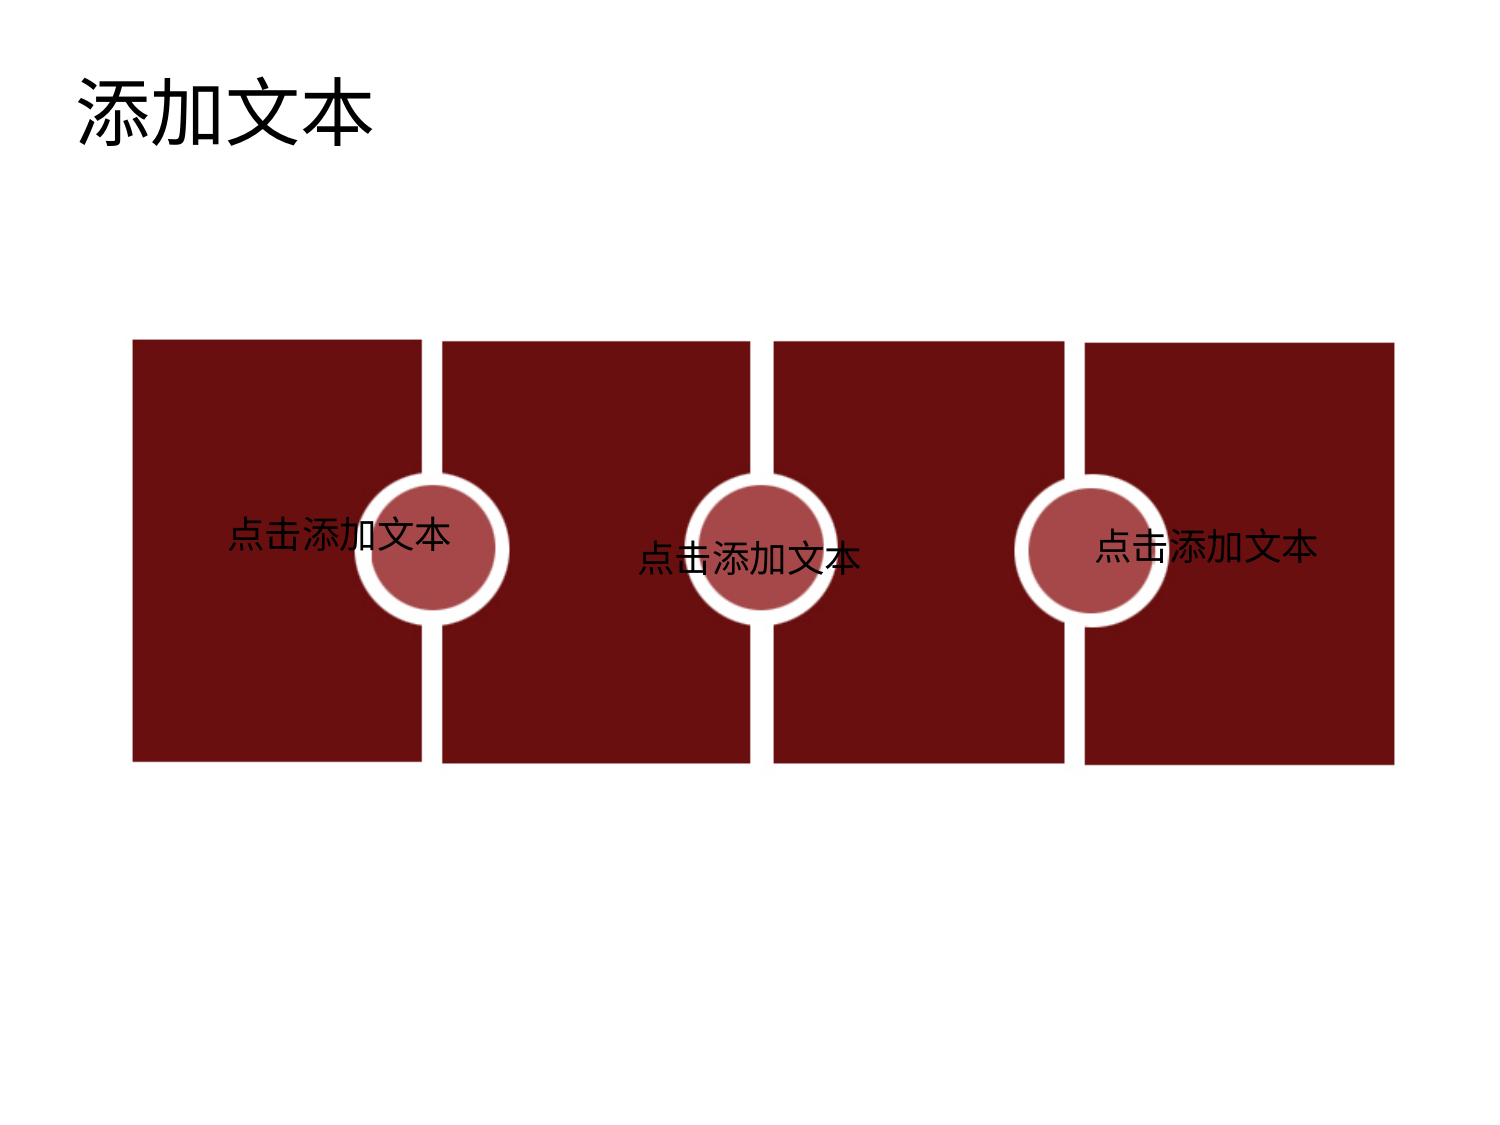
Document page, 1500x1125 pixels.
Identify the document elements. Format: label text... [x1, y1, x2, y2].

text_box 点击添加文本 [1079, 515, 1335, 576]
picture [0, 0, 1500, 1125]
text_box 点击添加文本 [622, 527, 878, 588]
text_box 点击添加文本 [212, 503, 467, 564]
text_box 添加文本 [60, 58, 391, 164]
